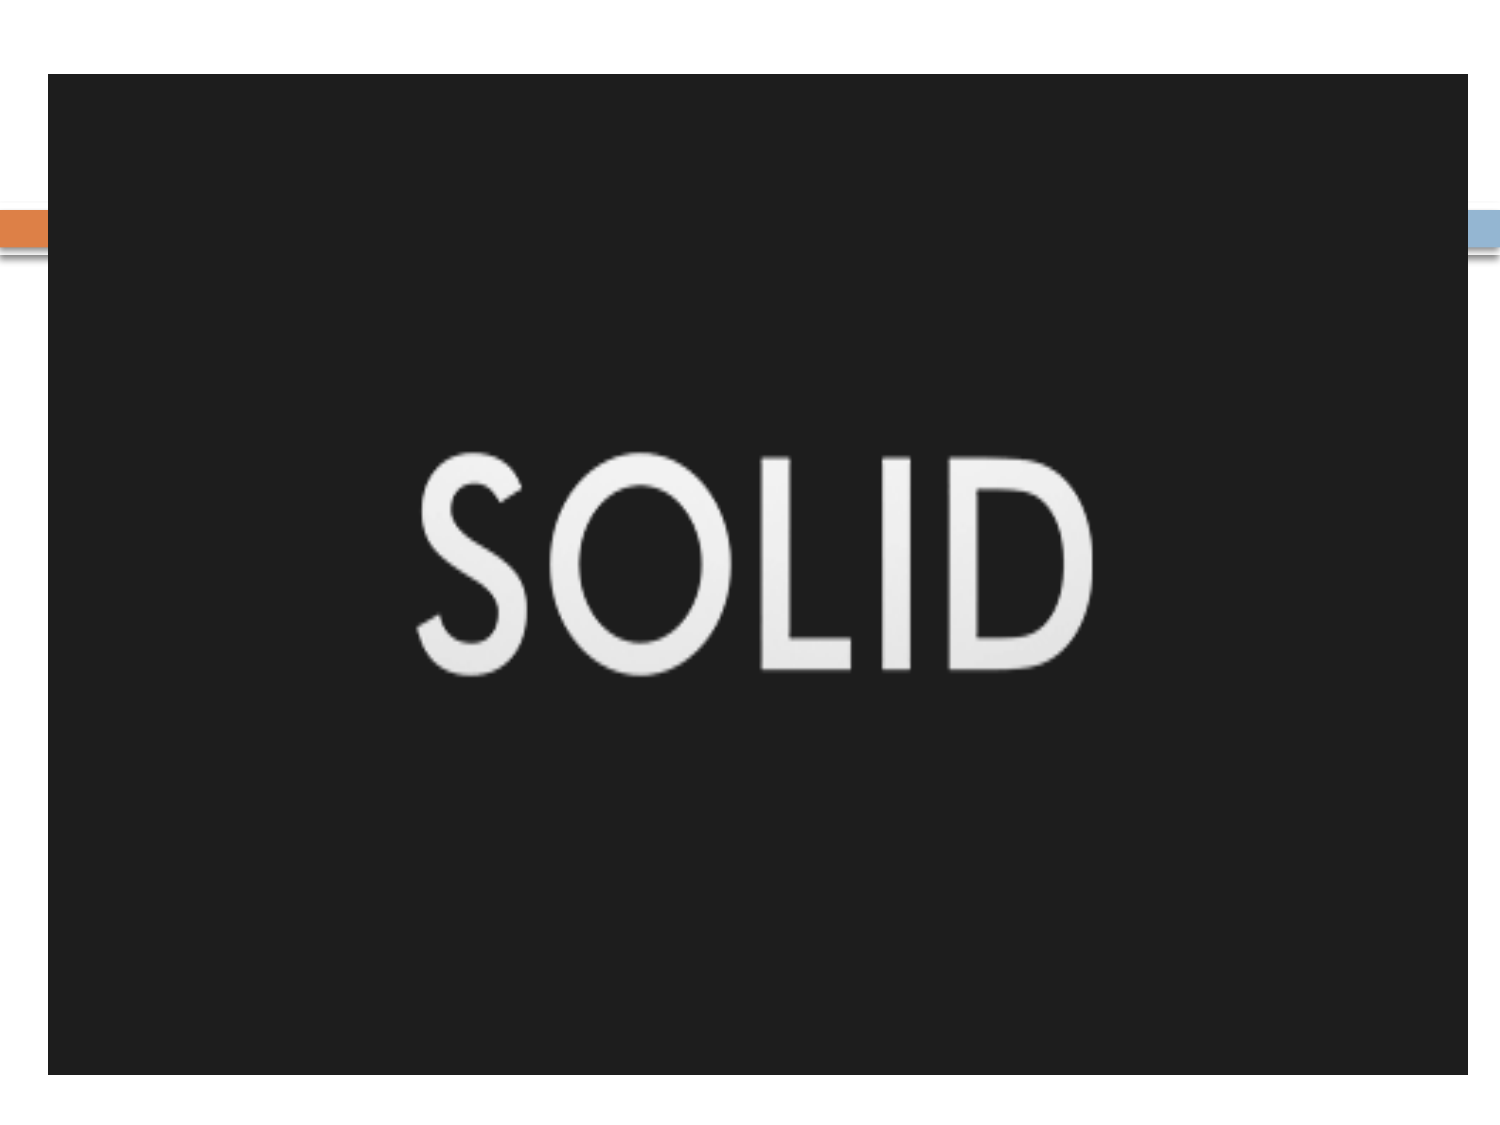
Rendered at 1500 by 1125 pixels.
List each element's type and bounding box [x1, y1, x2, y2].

list [48, 74, 1468, 1076]
